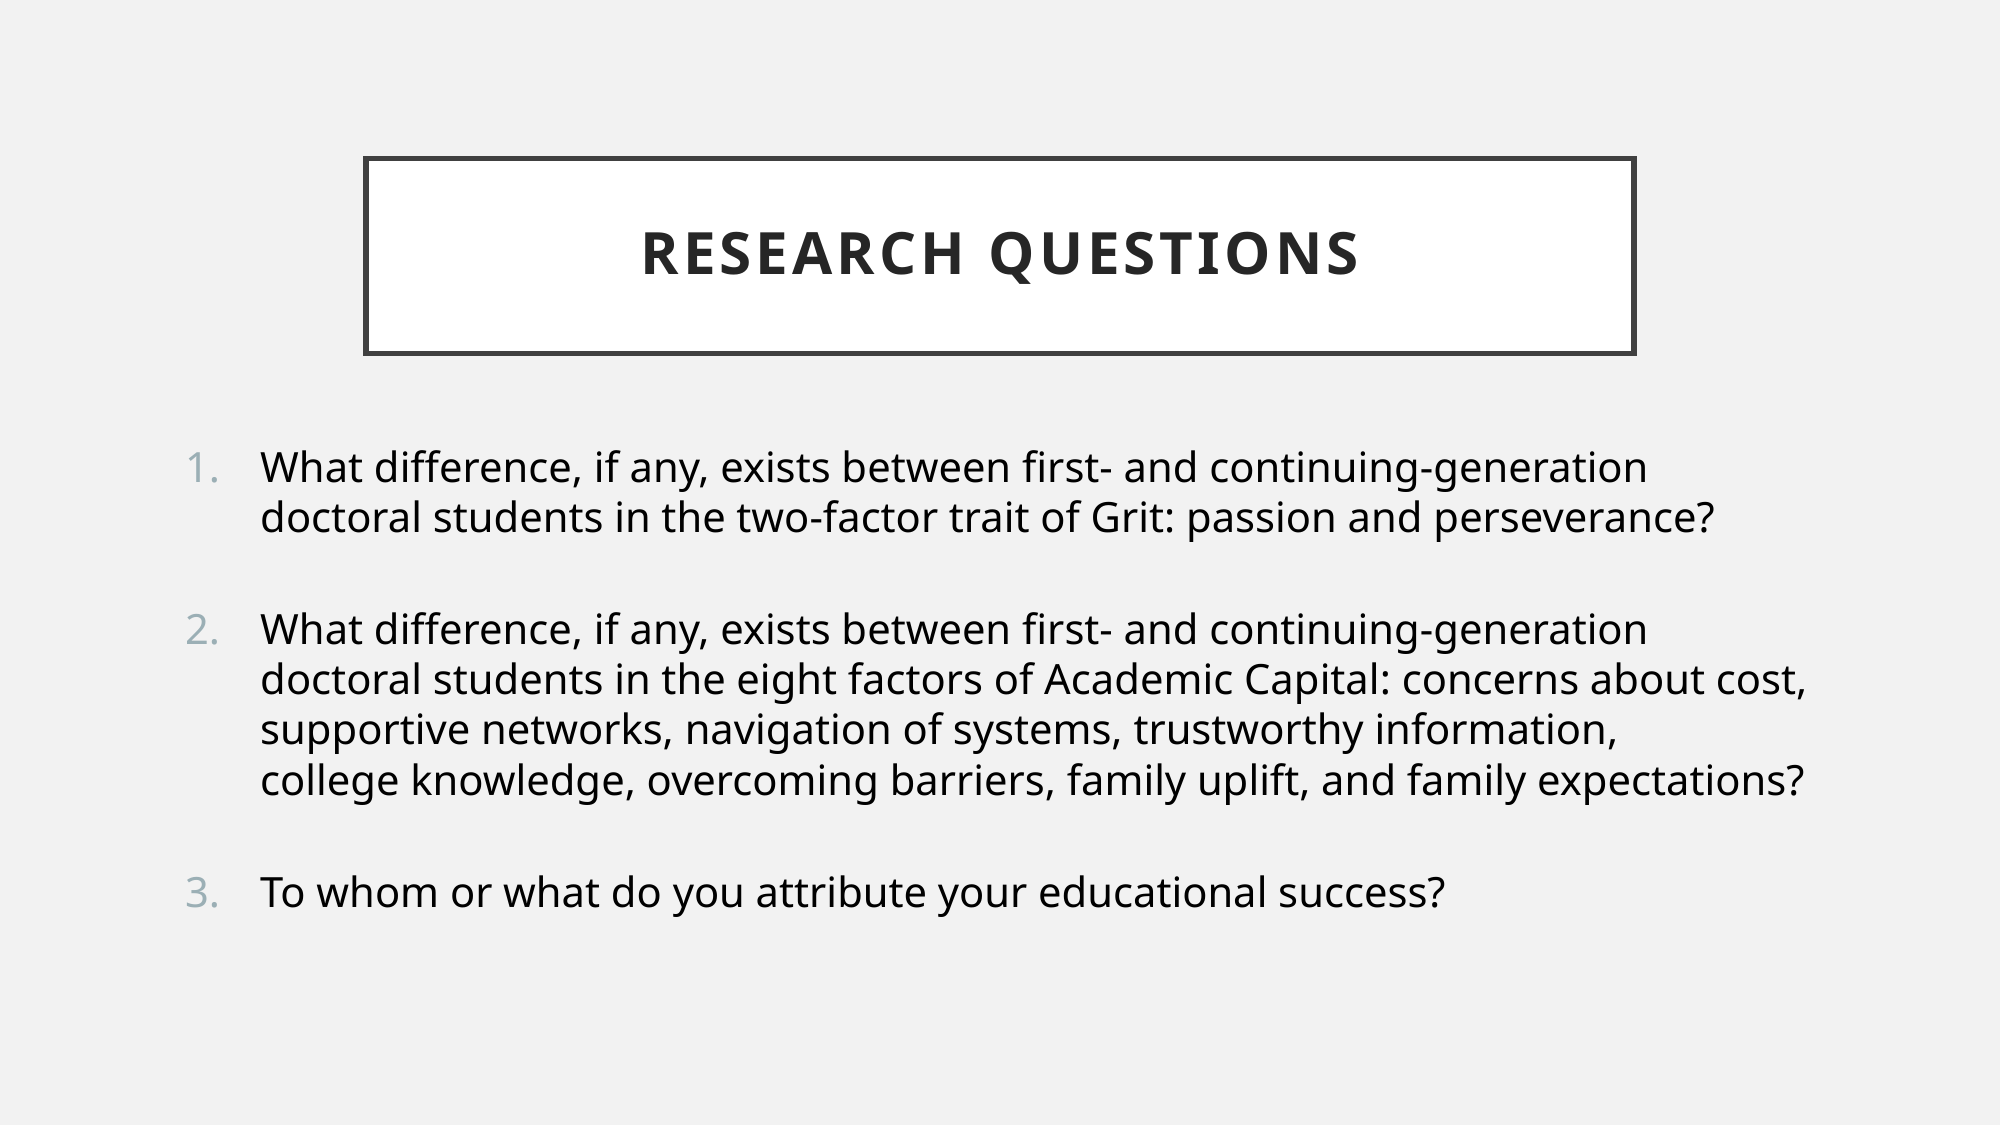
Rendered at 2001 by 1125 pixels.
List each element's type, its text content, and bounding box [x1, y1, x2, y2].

title research Questions [363, 156, 1637, 356]
list What difference, if any, exists between first- and continuing-generation doctoral students in the two-factor trait of Grit: passion and perseverance? What difference, if any, exists between first- and continuing-generation doctoral students in the eight factors of Academic Capital: concerns about cost, supportive networks, navigation of systems, trustworthy information, college knowledge, overcoming barriers, family uplift, and family expectations? To whom or what do you attribute your educational success? [170, 432, 1830, 1078]
